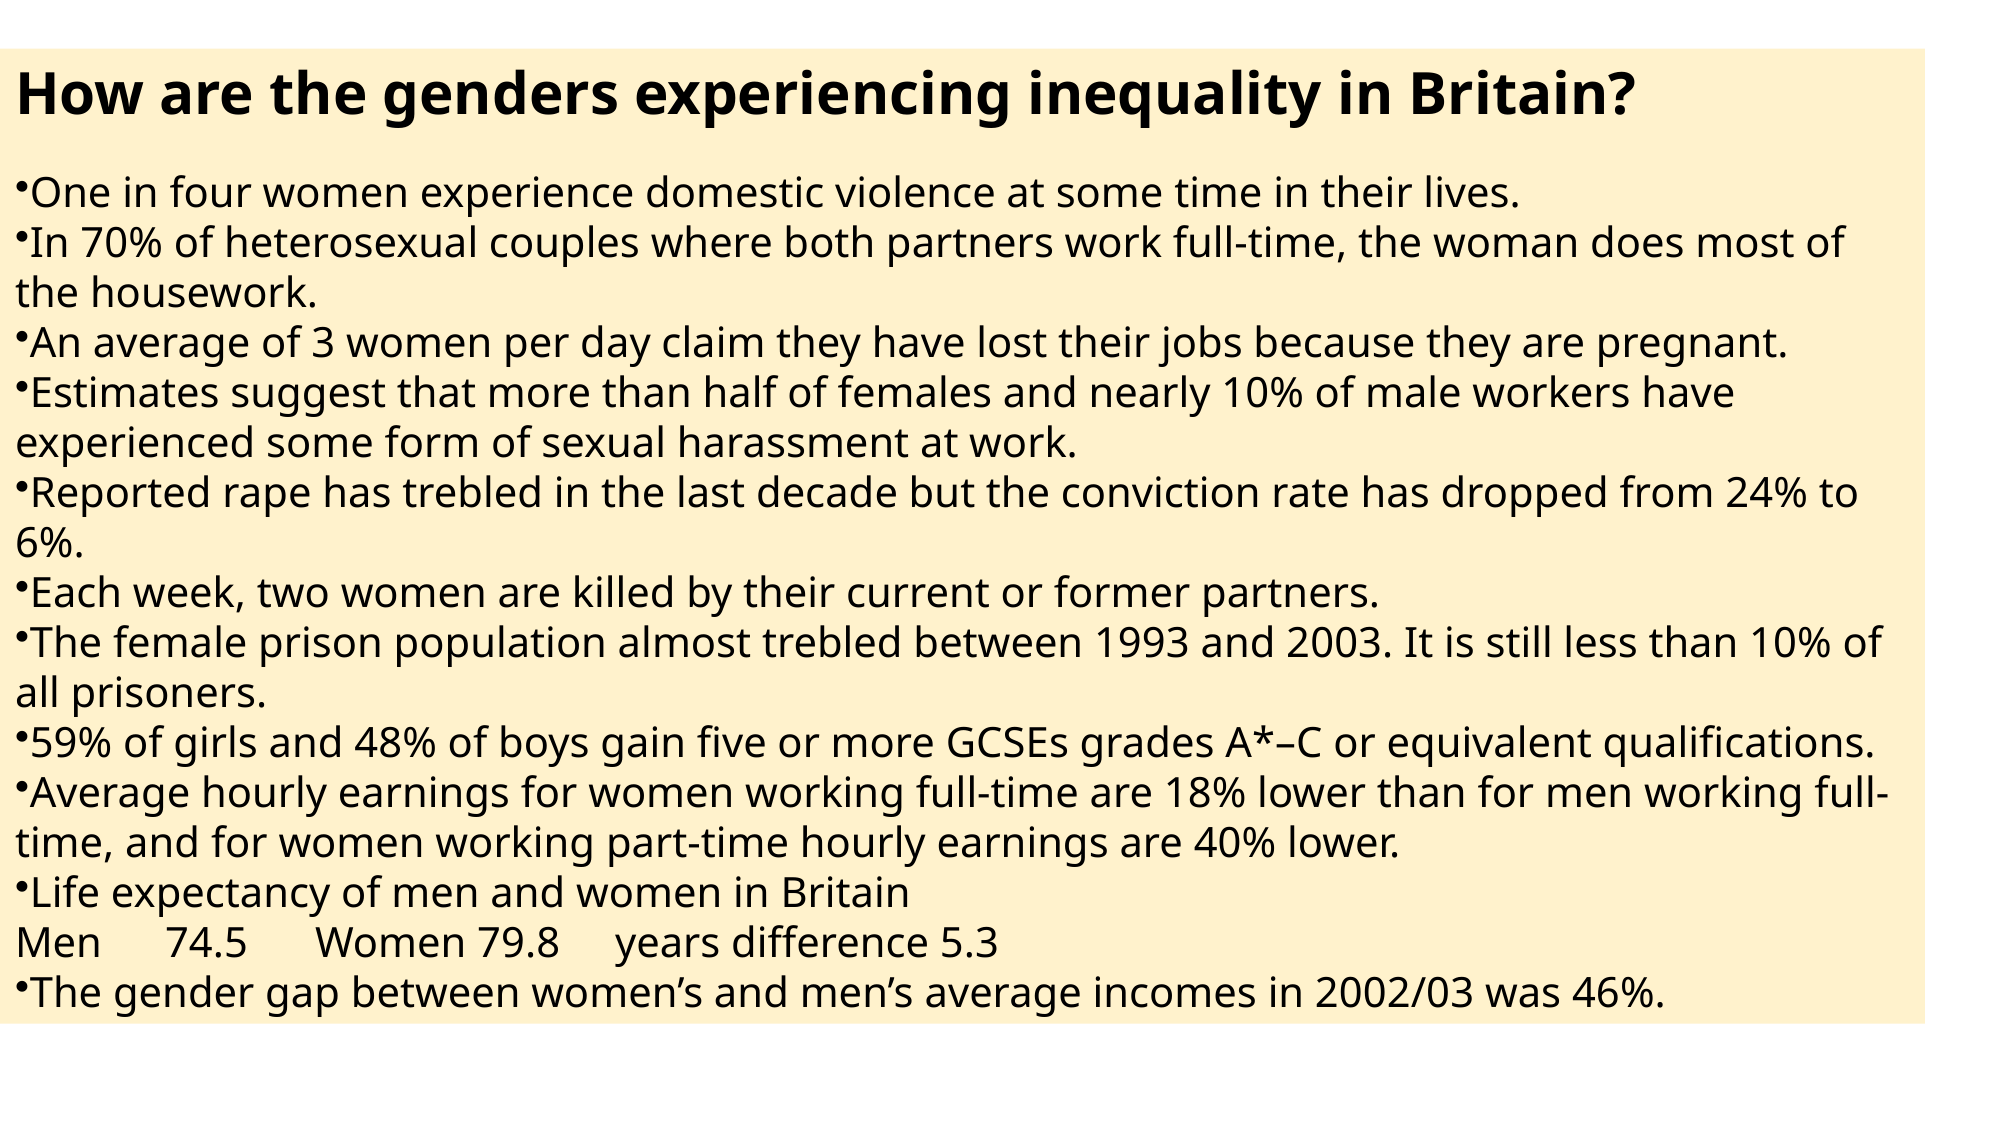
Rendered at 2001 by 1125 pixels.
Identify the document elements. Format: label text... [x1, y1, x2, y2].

text_box How are the genders experiencing inequality in Britain? One in four women experience domestic violence at some time in their lives. In 70% of heterosexual couples where both partners work full-time, the woman does most of the housework. An average of 3 women per day claim they have lost their jobs because they are pregnant. Estimates suggest that more than half of females and nearly 10% of male workers have experienced some form of sexual harassment at work. Reported rape has trebled in the last decade but the conviction rate has dropped from 24% to 6%. Each week, two women are killed by their current or former partners. The female prison population almost trebled between 1993 and 2003. It is still less than 10% of all prisoners. 59% of girls and 48% of boys gain five or more GCSEs grades A*–C or equivalent qualifications. Average hourly earnings for women working full-time are 18% lower than for men working full-time, and for women working part-time hourly earnings are 40% lower. Life expectancy of men and women in Britain Men 74.5 Women 79.8 years difference 5.3 The gender gap between women’s and men’s average incomes in 2002/03 was 46%. [0, 48, 1925, 1024]
